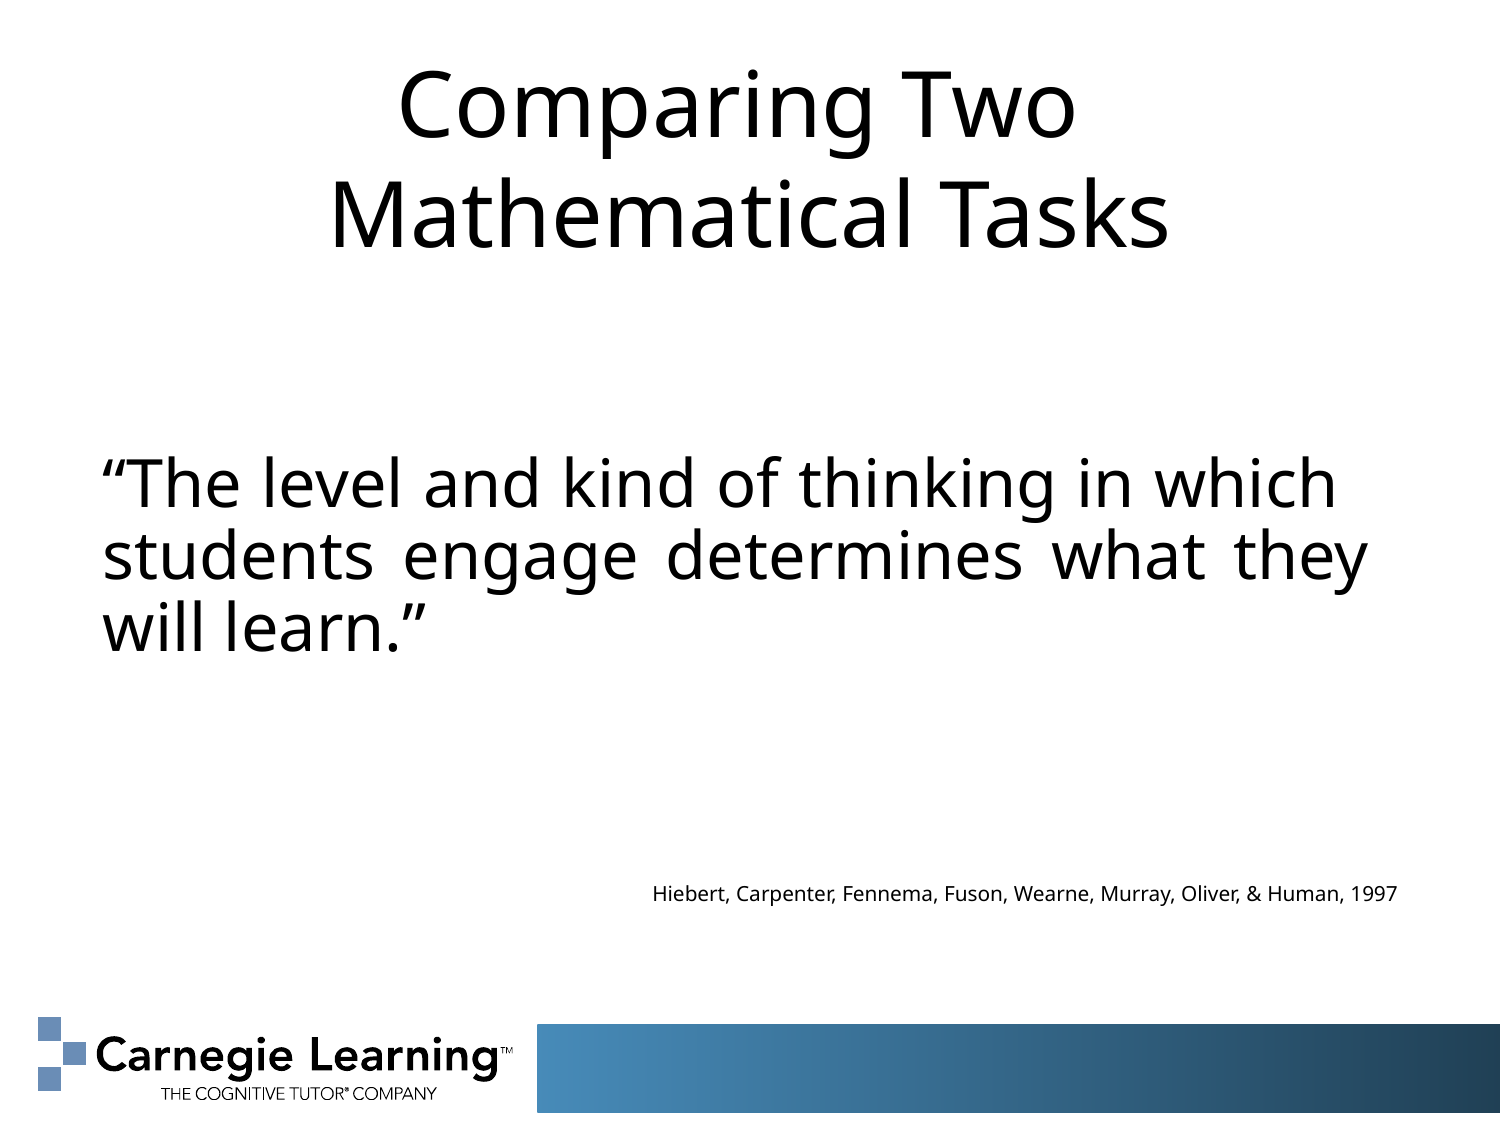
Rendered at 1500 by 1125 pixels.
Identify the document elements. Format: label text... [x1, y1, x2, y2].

list “The level and kind of thinking in which students engage determines what they will learn.” Hiebert, Carpenter, Fennema, Fuson, Wearne, Murray, Oliver, & Human, 1997 [87, 312, 1413, 998]
title Comparing Two Mathematical Tasks [37, 24, 1463, 288]
